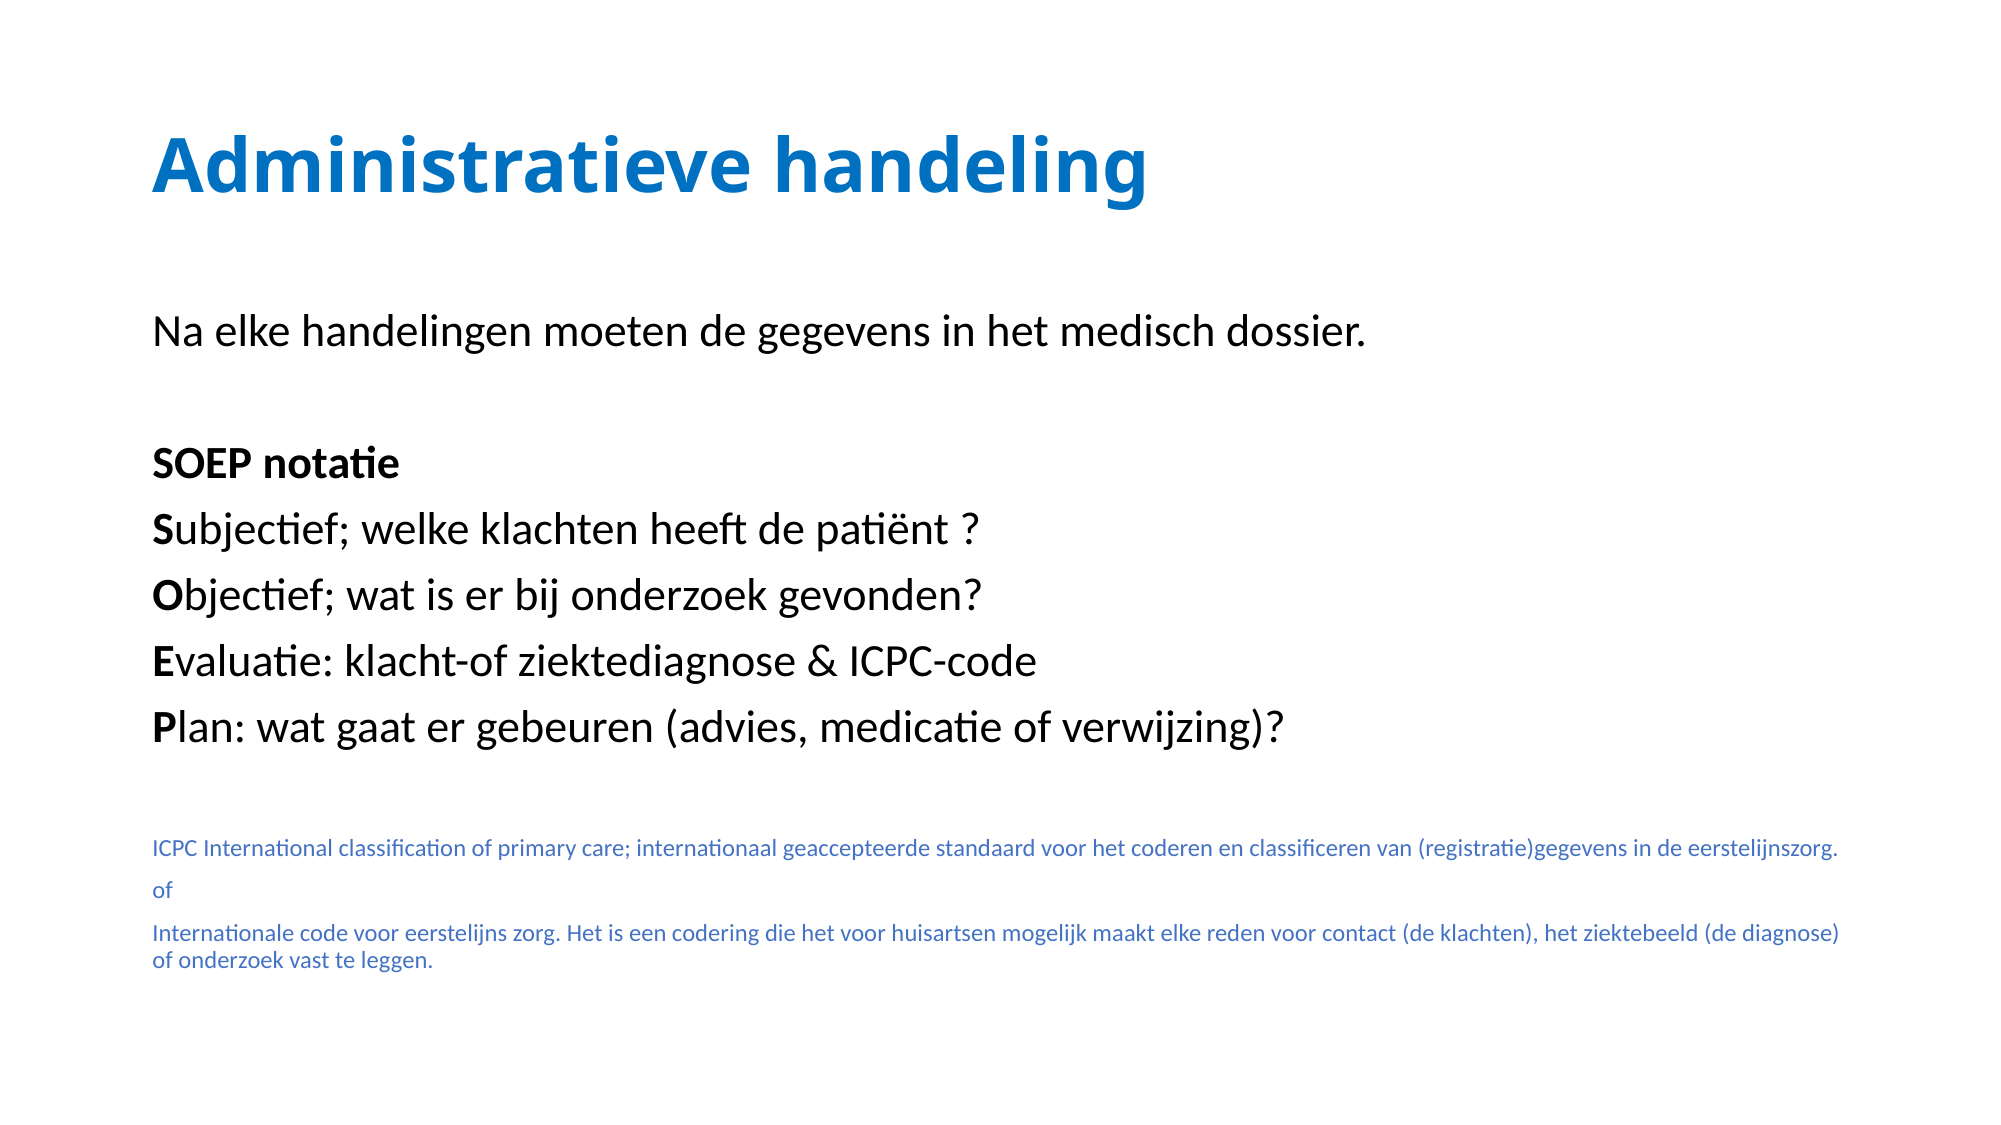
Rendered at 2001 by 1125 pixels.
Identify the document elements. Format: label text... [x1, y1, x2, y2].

title Administratieve handeling [137, 59, 1863, 278]
list Na elke handelingen moeten de gegevens in het medisch dossier. SOEP notatie Subjectief; welke klachten heeft de patiënt ? Objectief; wat is er bij onderzoek gevonden? Evaluatie: klacht-of ziektediagnose & ICPC-code Plan: wat gaat er gebeuren (advies, medicatie of verwijzing)? ICPC International classification of primary care; internationaal geaccepteerde standaard voor het coderen en classificeren van (registratie)gegevens in de eerstelijnszorg. of Internationale code voor eerstelijns zorg. Het is een codering die het voor huisartsen mogelijk maakt elke reden voor contact (de klachten), het ziektebeeld (de diagnose) of onderzoek vast te leggen. [137, 299, 1863, 1014]
